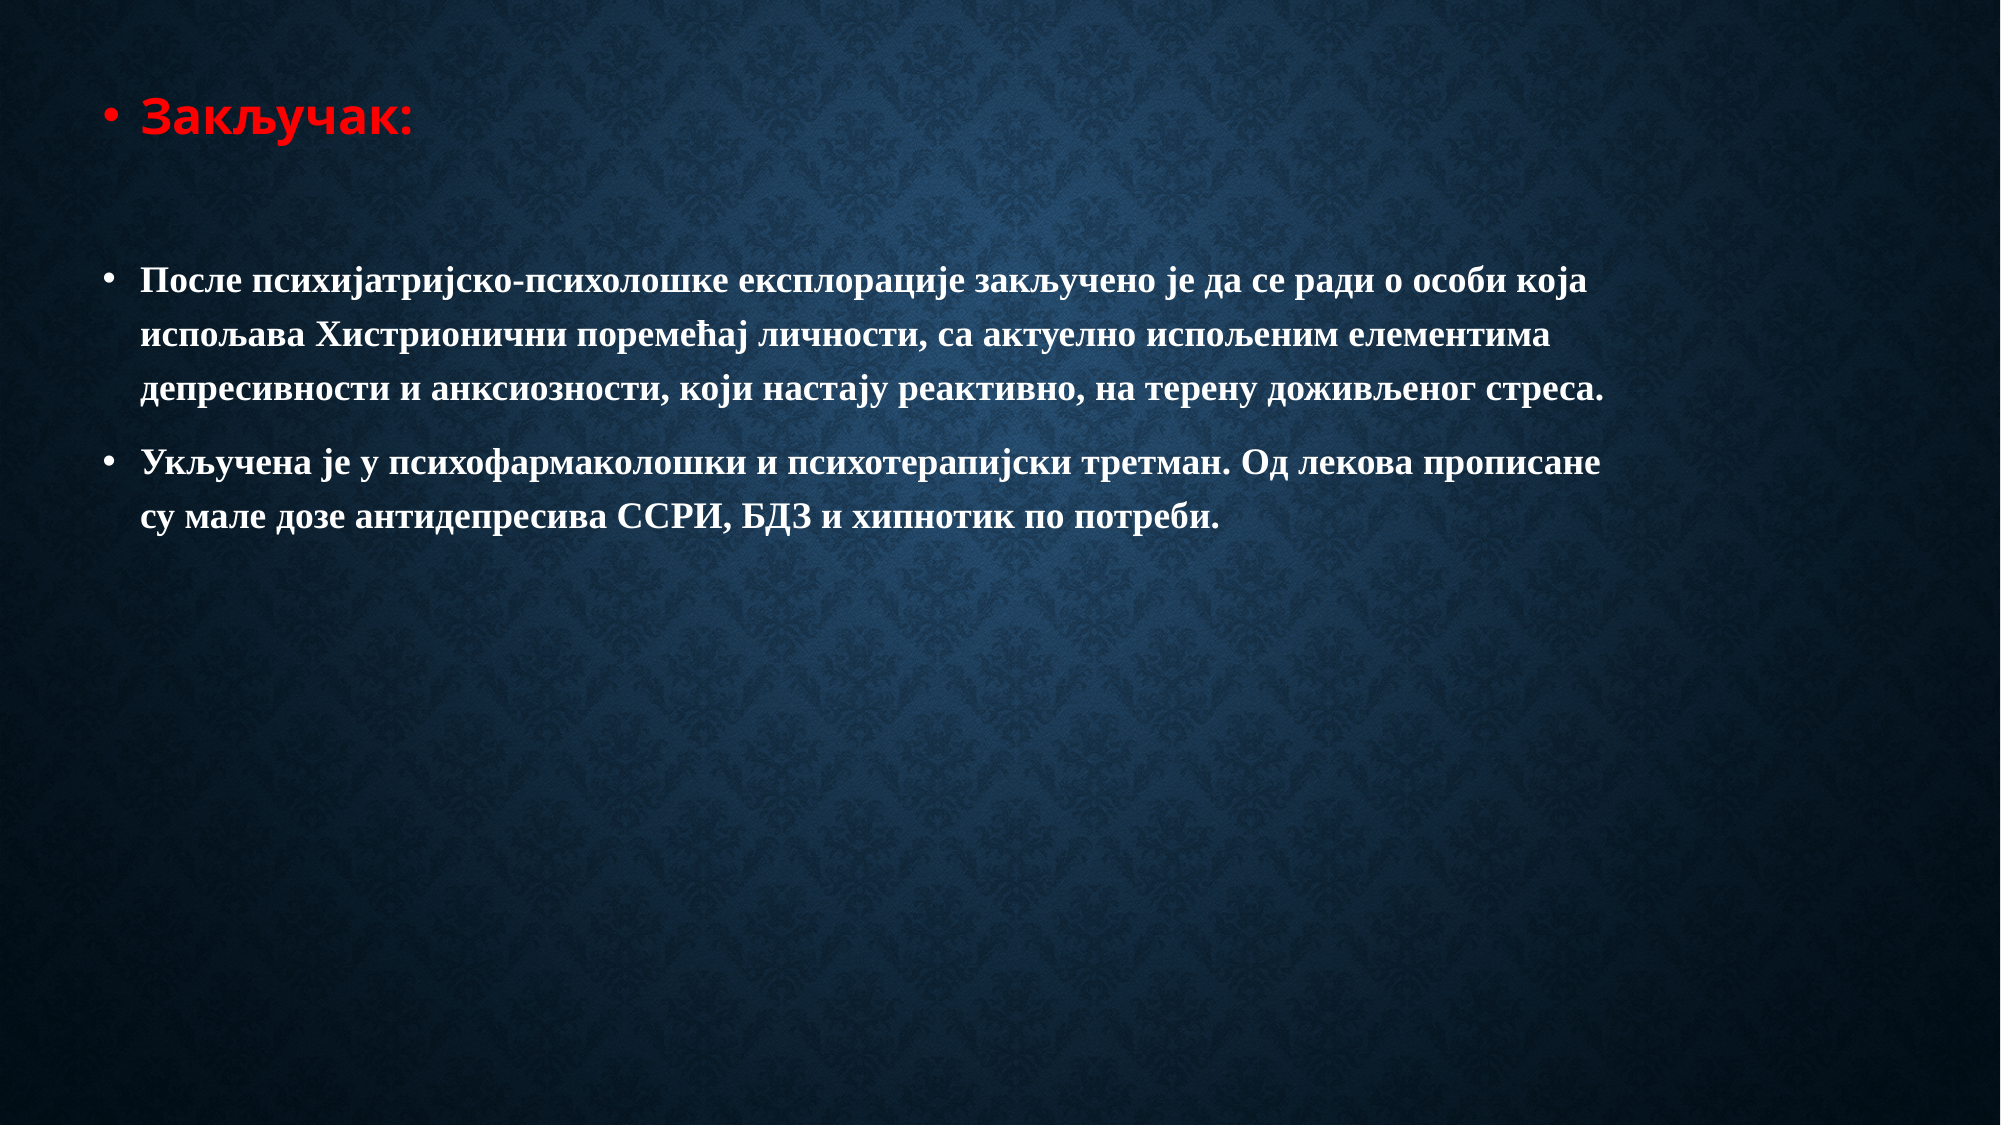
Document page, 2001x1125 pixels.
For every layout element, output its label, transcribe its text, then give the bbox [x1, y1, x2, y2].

list Закључак: После психијатријско-психолошке експлорације закључено је да се ради о особи која испољава Хистрионични поремећај личности, са актуелно испољеним елементима депресивности и анксиозности, који настају реактивно, на терену доживљеног стреса. Укључена је у психофармаколошки и психотерапијски третман. Од лекова прописане су мале дозе антидепресива ССРИ, БДЗ и хипнотик по потреби. [87, 64, 1649, 1025]
